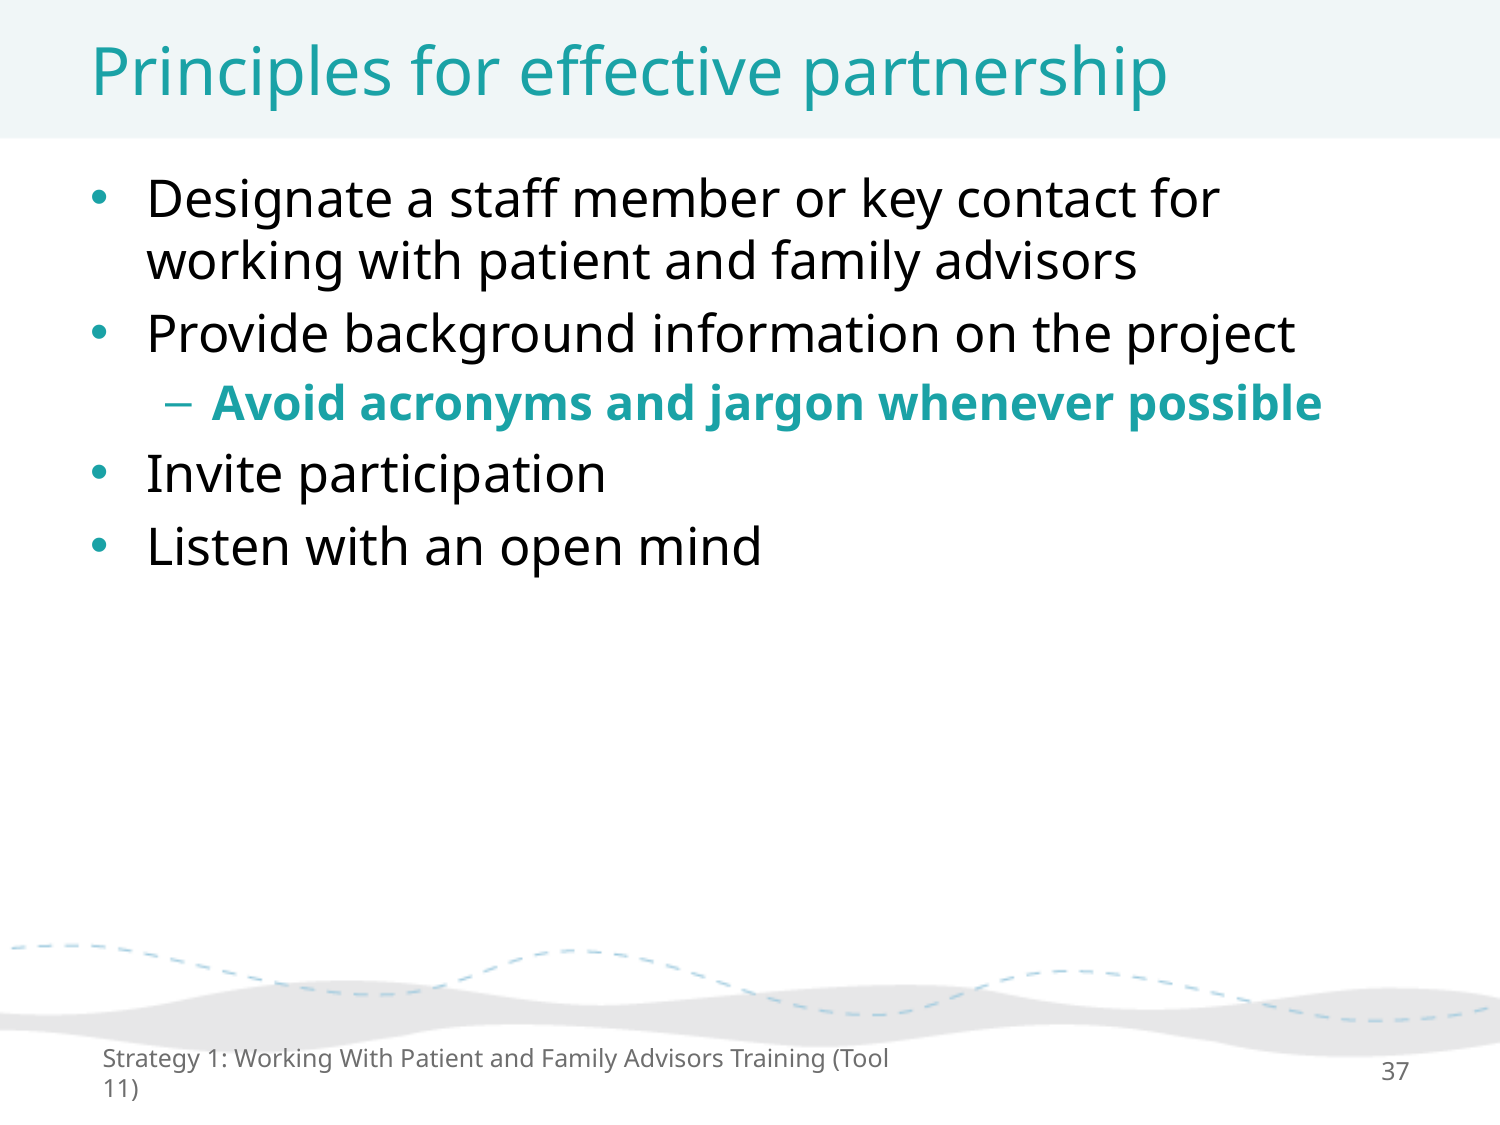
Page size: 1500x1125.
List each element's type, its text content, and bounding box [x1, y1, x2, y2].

list Designate a staff member or key contact for working with patient and family advisors Provide background information on the project Avoid acronyms and jargon whenever possible Invite participation Listen with an open mind [75, 157, 1425, 900]
footer Strategy 1: Working With Patient and Family Advisors Training (Tool 11) [87, 1042, 925, 1103]
picture [0, 0, 1500, 1125]
title Principles for effective partnership [75, 0, 1425, 138]
slide_number 37 [1074, 1042, 1425, 1103]
